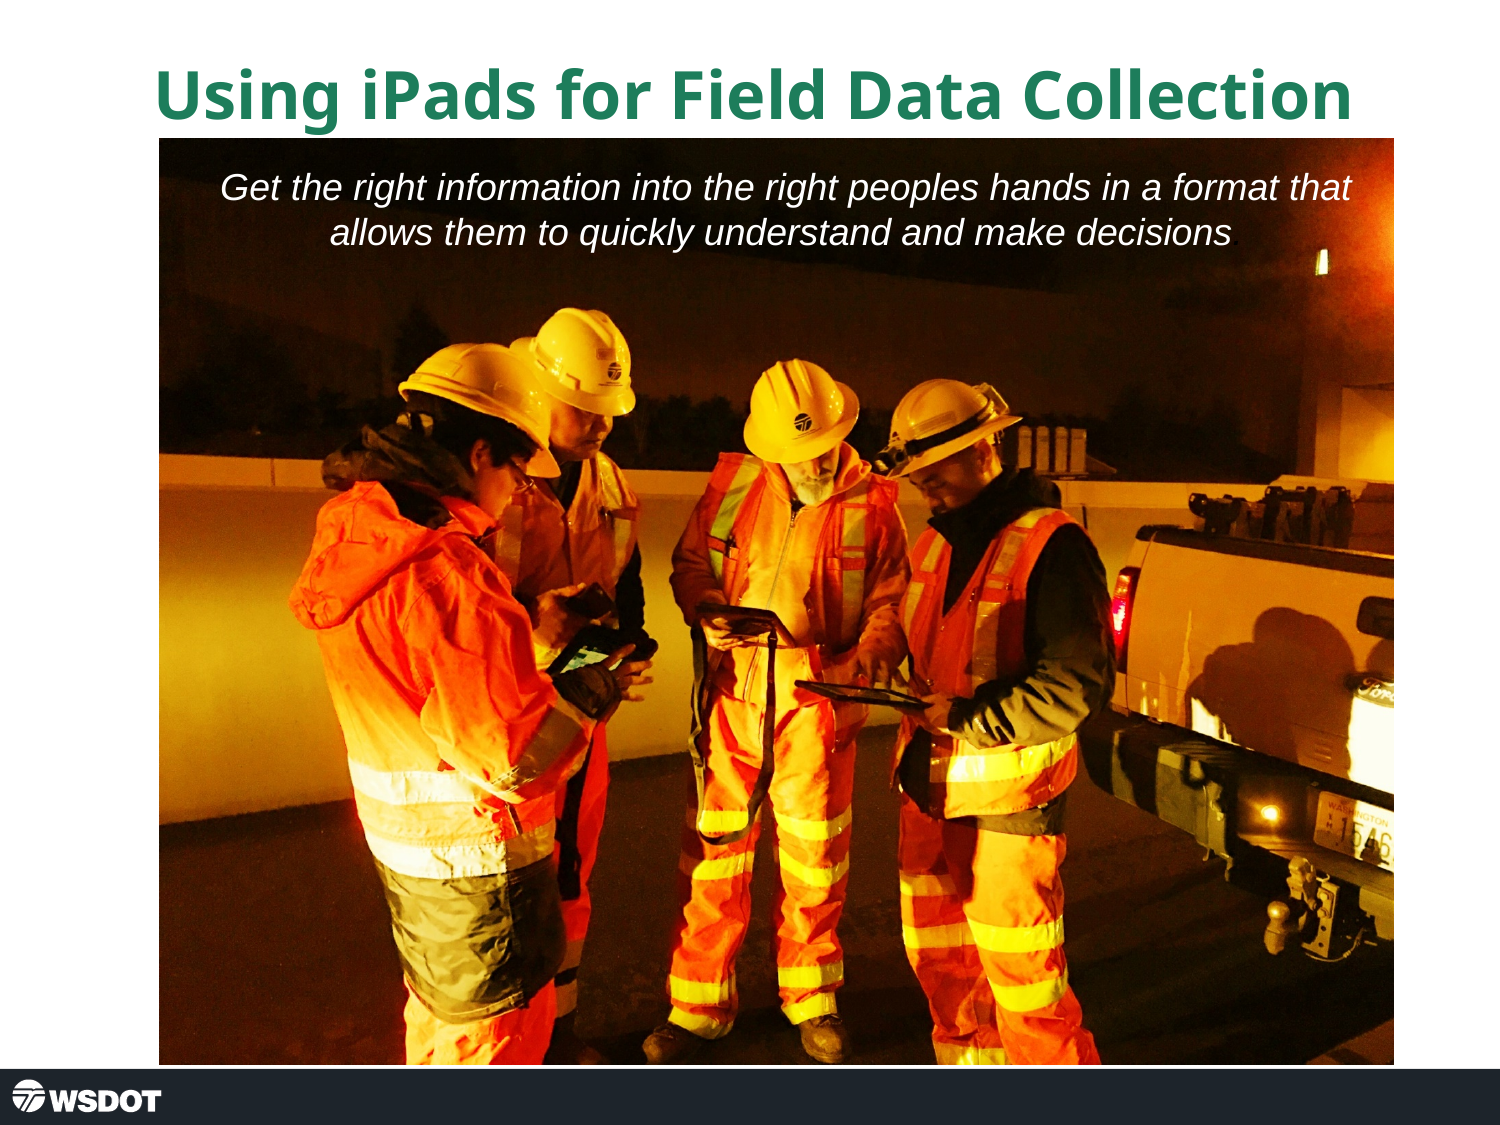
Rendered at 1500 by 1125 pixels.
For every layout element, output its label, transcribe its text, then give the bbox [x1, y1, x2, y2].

picture [0, 0, 1500, 1125]
title Using iPads for Field Data Collection [57, 45, 1451, 233]
